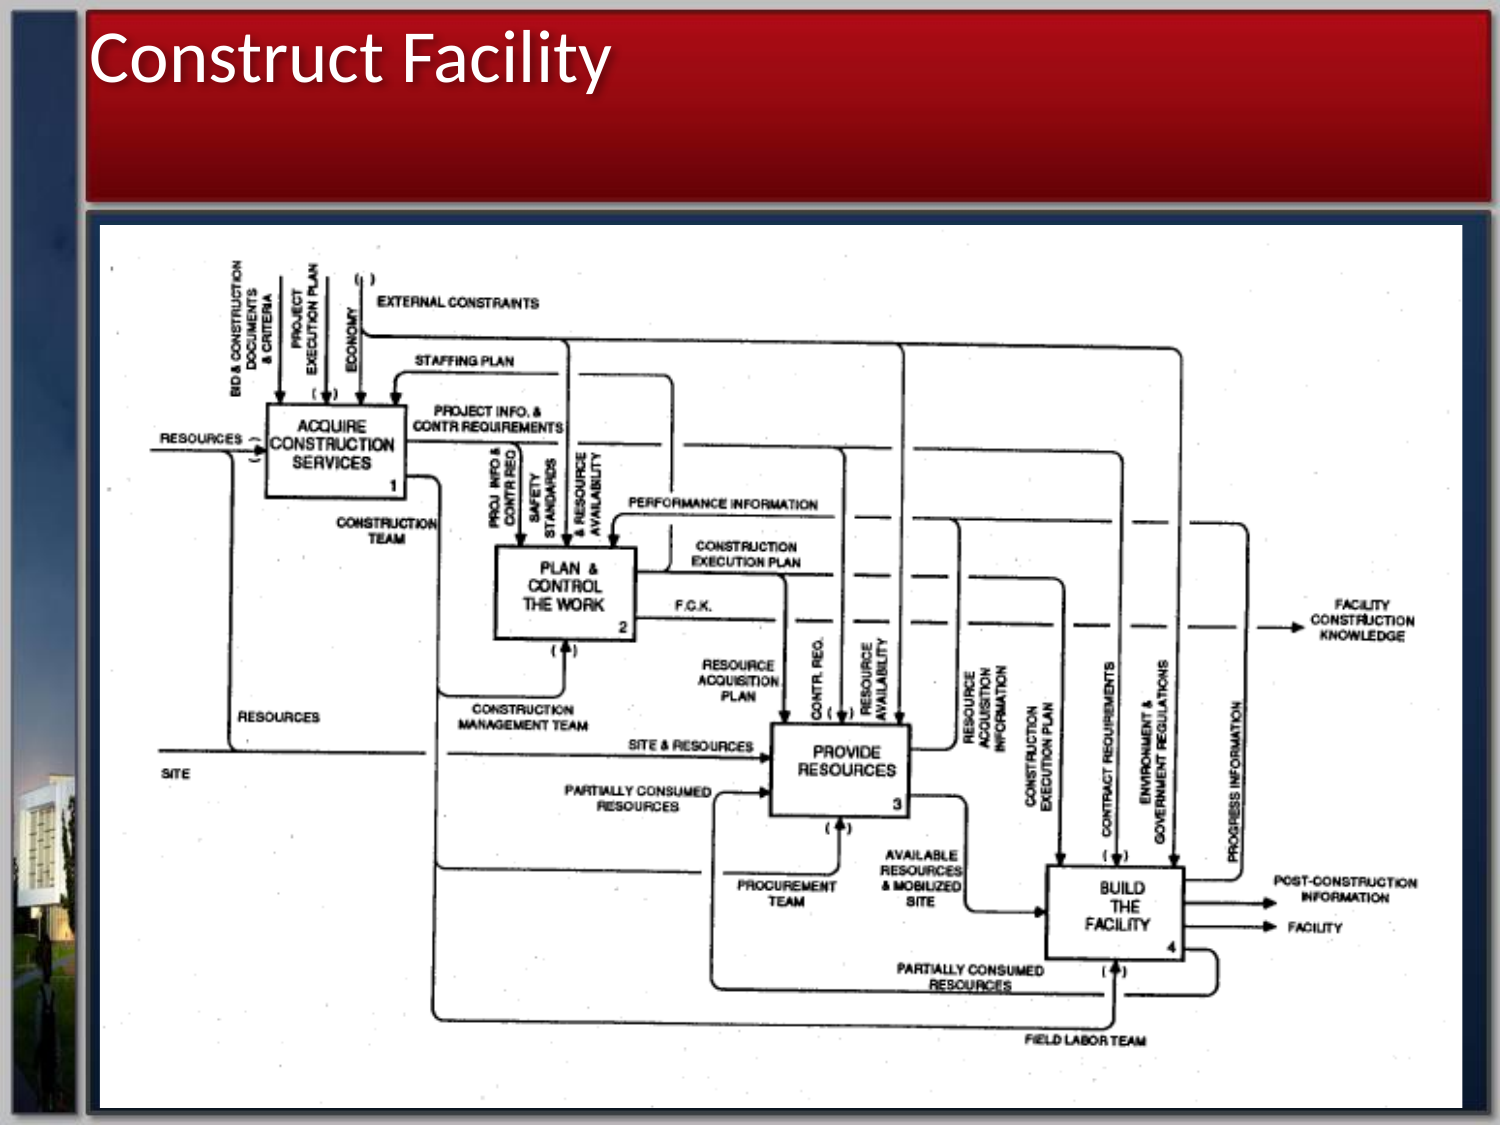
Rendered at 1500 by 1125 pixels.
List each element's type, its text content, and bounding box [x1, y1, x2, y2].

text_box Construct Facility [75, 0, 1075, 105]
picture [0, 0, 1500, 1125]
